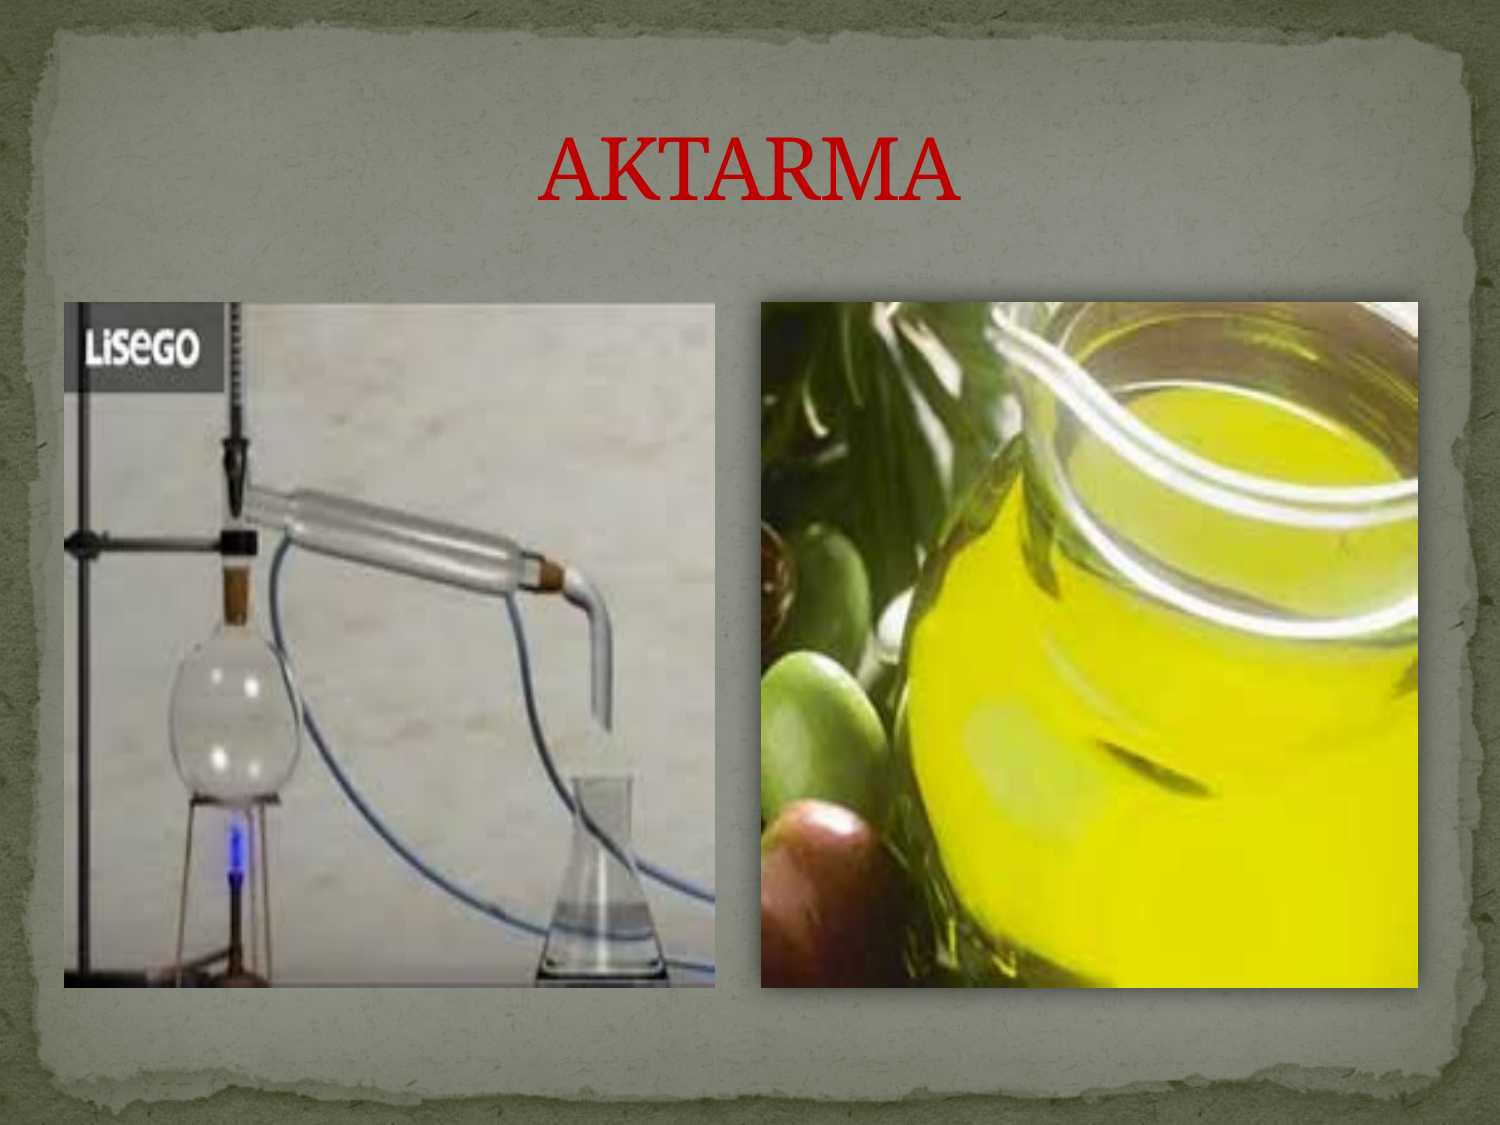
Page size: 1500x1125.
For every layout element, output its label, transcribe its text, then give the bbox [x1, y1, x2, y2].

picture [64, 302, 715, 988]
title AKTARMA [74, 24, 1425, 225]
picture [761, 302, 1418, 988]
